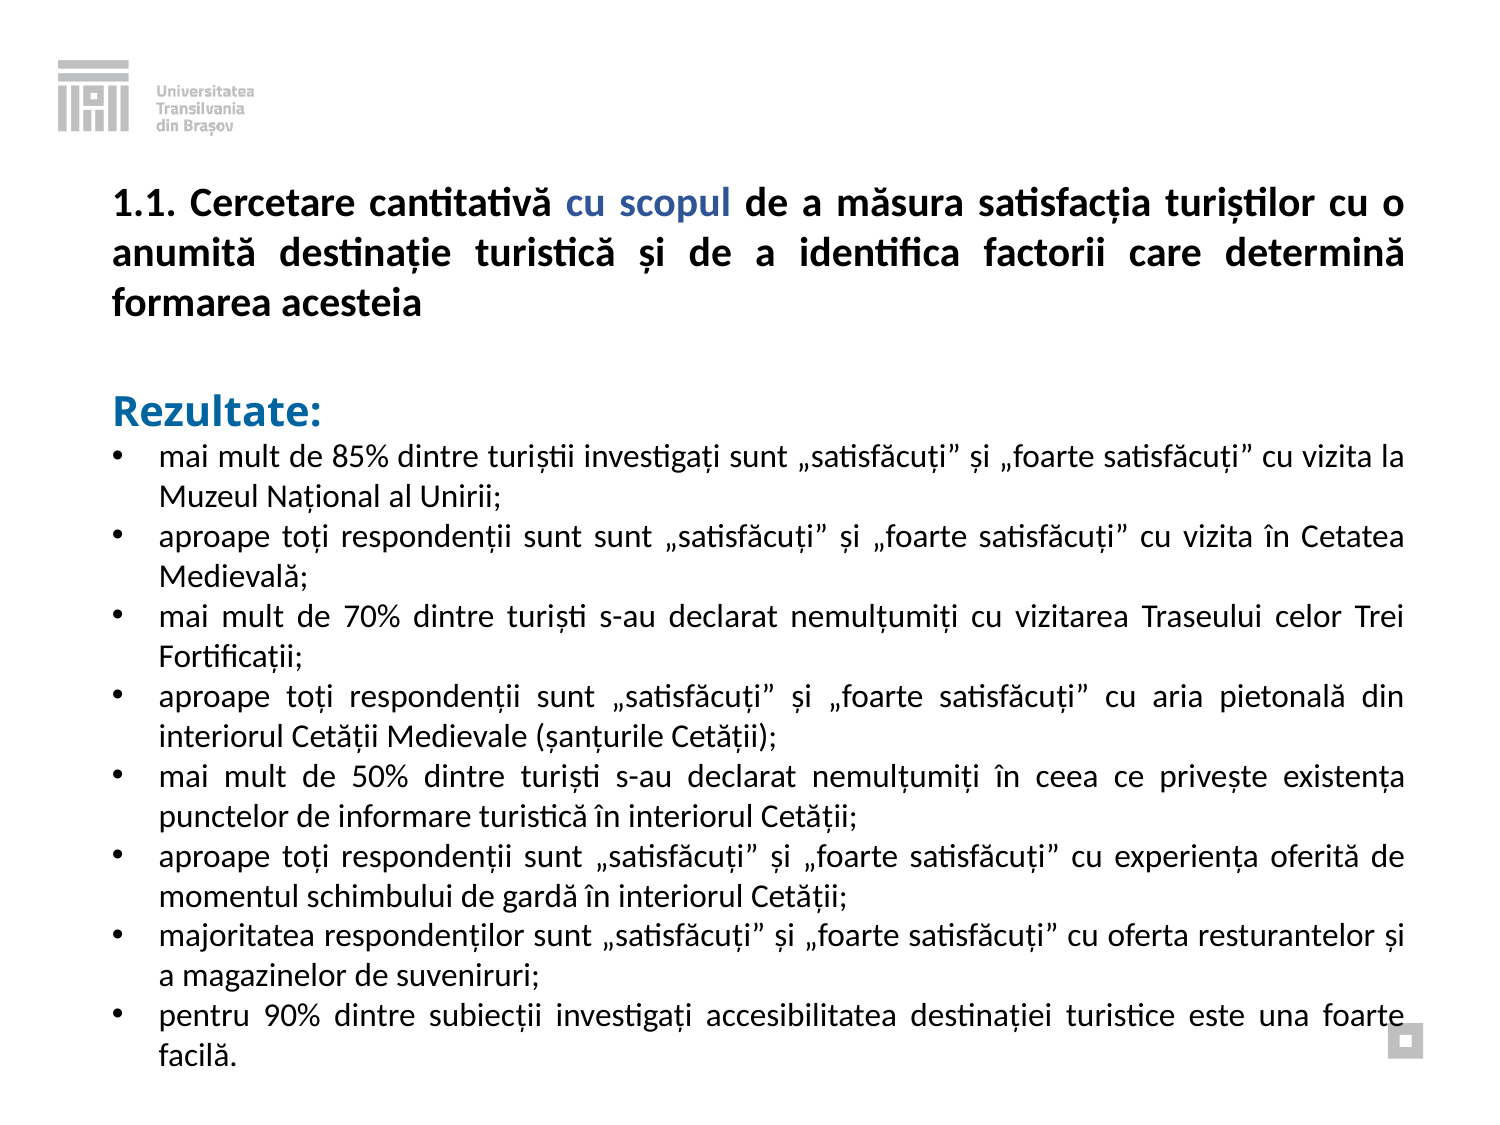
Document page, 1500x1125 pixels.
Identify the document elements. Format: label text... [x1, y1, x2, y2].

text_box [1387, 1023, 1424, 1059]
picture [58, 60, 254, 136]
text_box 1.1. Cercetare cantitativă cu scopul de a măsura satisfacția turiștilor cu o anumită destinație turistică și de a identifica factorii care determină formarea acesteia Rezultate: mai mult de 85% dintre turiştii investigaţi sunt „satisfăcuţi” şi „foarte satisfăcuţi” cu vizita la Muzeul Naţional al Unirii; aproape toţi respondenţii sunt sunt „satisfăcuţi” şi „foarte satisfăcuţi” cu vizita în Cetatea Medievală; mai mult de 70% dintre turişti s-au declarat nemulţumiţi cu vizitarea Traseului celor Trei Fortificaţii; aproape toţi respondenţii sunt „satisfăcuţi” şi „foarte satisfăcuţi” cu aria pietonală din interiorul Cetăţii Medievale (şanţurile Cetăţii); mai mult de 50% dintre turişti s-au declarat nemulţumiţi în ceea ce priveşte existenţa punctelor de informare turistică în interiorul Cetăţii; aproape toţi respondenţii sunt „satisfăcuţi” şi „foarte satisfăcuţi” cu experienţa oferită de momentul schimbului de gardă în interiorul Cetăţii; majoritatea respondenţilor sunt „satisfăcuţi” şi „foarte satisfăcuţi” cu oferta resturantelor şi a magazinelor de suveniruri; pentru 90% dintre subiecţii investigaţi accesibilitatea destinaţiei turistice este una foarte facilă. [97, 167, 1420, 1125]
